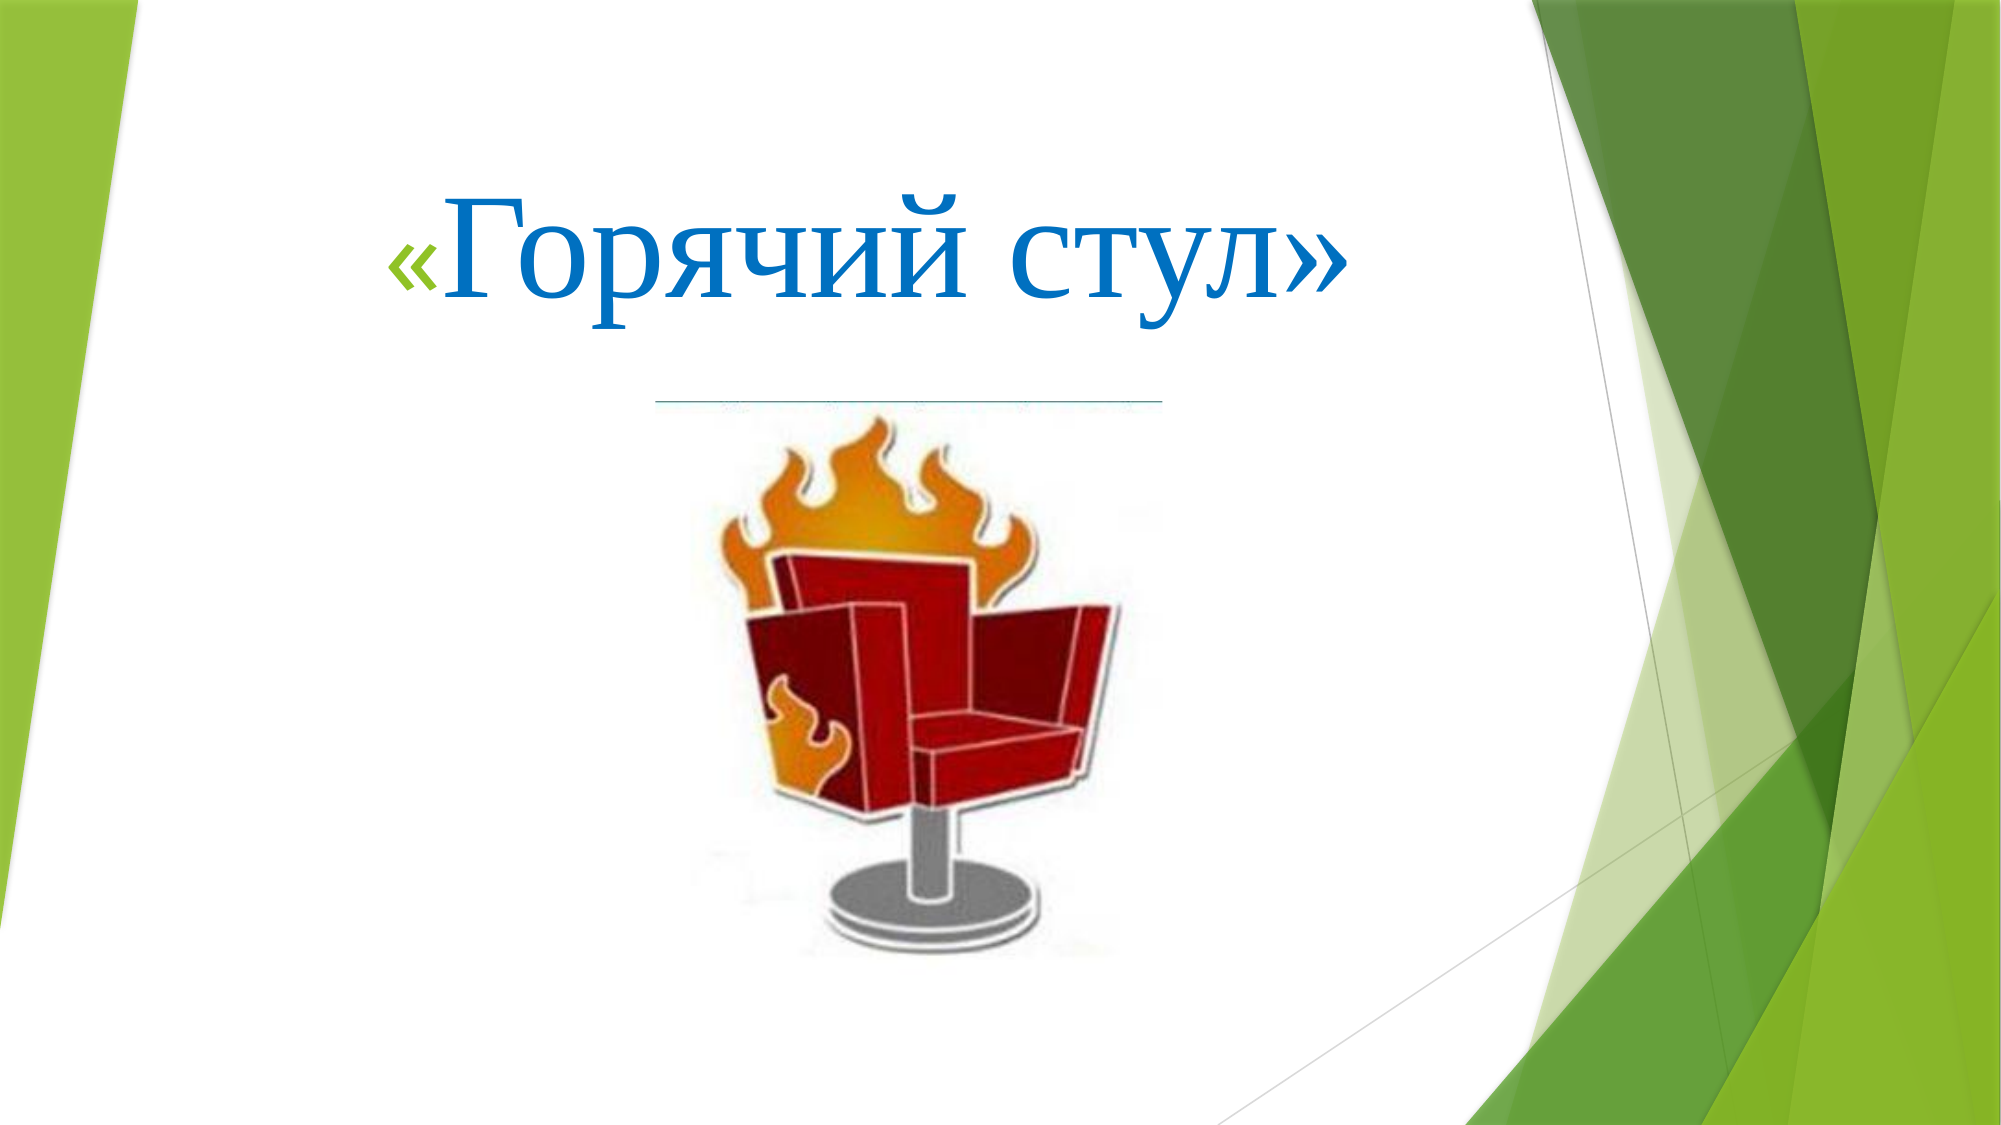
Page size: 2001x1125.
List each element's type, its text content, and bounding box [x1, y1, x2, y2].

title «Горячий стул» [233, 64, 1508, 335]
picture [654, 401, 1163, 1004]
